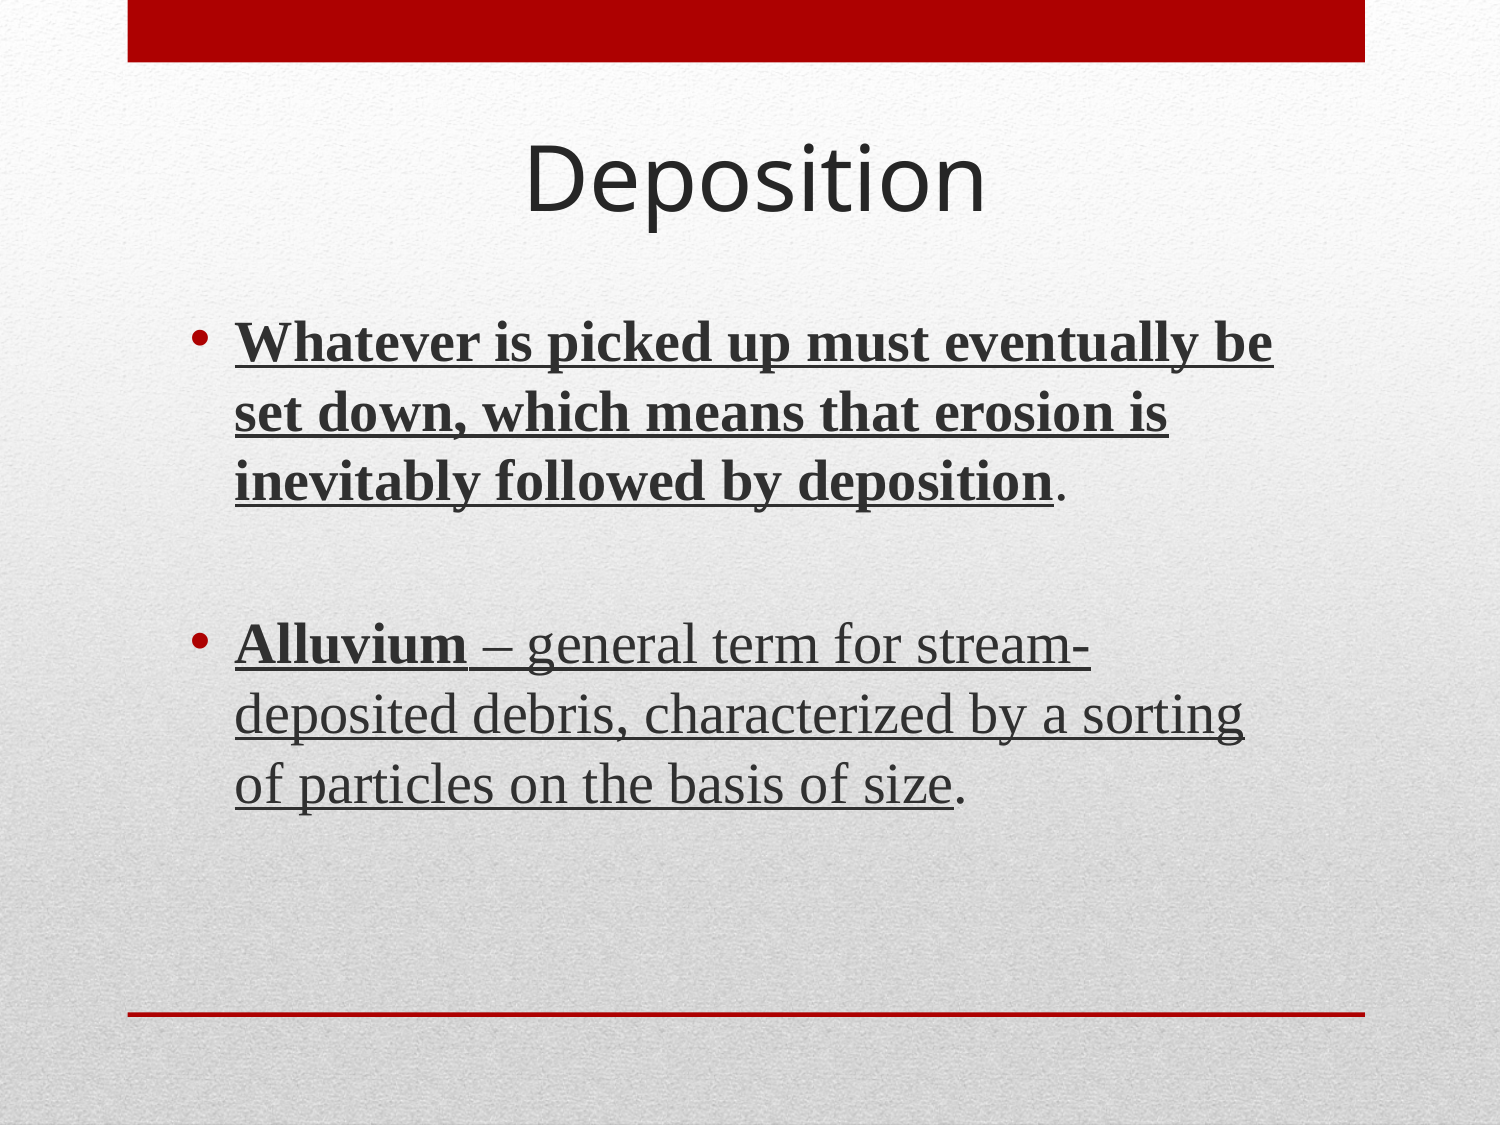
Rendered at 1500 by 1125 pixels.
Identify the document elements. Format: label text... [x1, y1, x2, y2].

title Deposition [187, 50, 1325, 238]
list Whatever is picked up must eventually be set down, which means that erosion is inevitably followed by deposition. Alluvium – general term for stream-deposited debris, characterized by a sorting of particles on the basis of size. [174, 249, 1300, 869]
